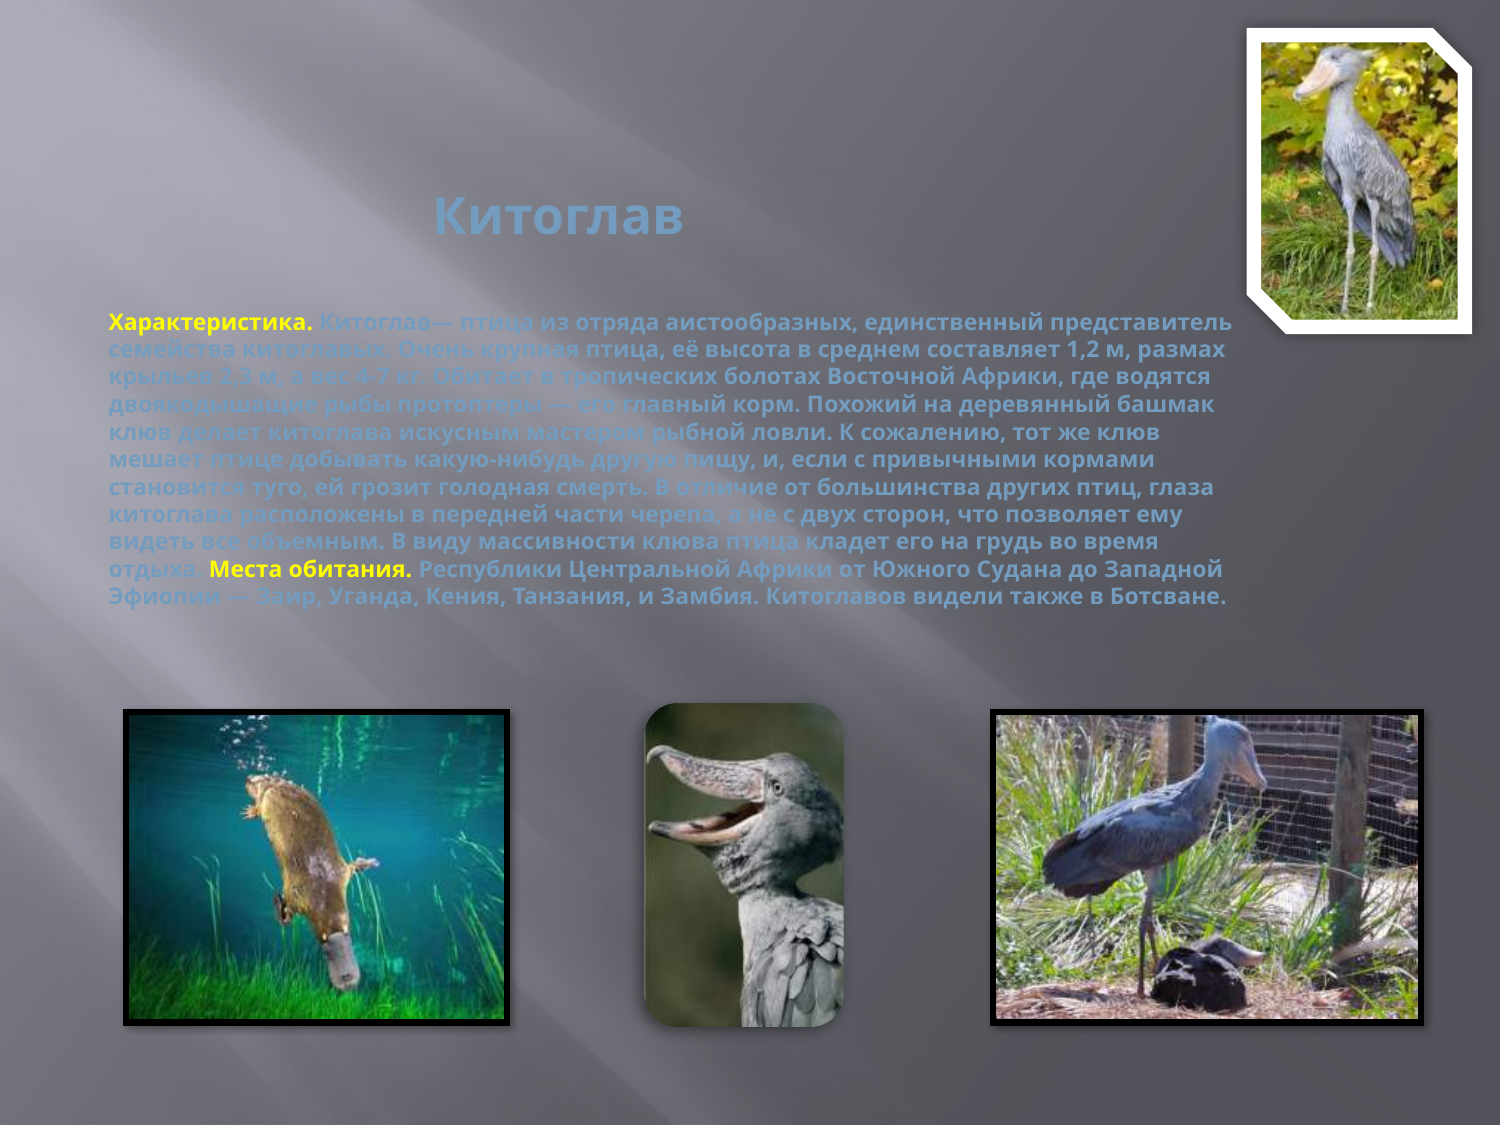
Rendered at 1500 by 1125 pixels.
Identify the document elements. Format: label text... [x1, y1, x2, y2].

title Китоглав Характеристика. Китоглав— птица из отряда аистообразных, единственный представитель семейства китоглавых. Очень крупная птица, её высота в среднем составляет 1,2 м, размах крыльев 2,3 м, а вес 4-7 кг. Обитает в тропических болотах Восточной Африки, где водятся двоякодышащие рыбы протоптеры — его главный корм. Похожий на деревянный башмак клюв делает китоглава искусным мастером рыбной ловли. К сожалению, тот же клюв мешает птице добывать какую-нибудь другую пищу, и, если с привычными кормами становится туго, ей грозит голодная смерть. В отличие от большинства других птиц, глаза китоглава расположены в передней части черепа, а не с двух сторон, что позволяет ему видеть все объемным. В виду массивности клюва птица кладет его на грудь во время отдыха. Места обитания. Республики Центральной Африки от Южного Судана до Западной Эфиопии — Заир, Уганда, Кения, Танзания, и Замбия. Китоглавов видели также в Ботсване. [93, 164, 1254, 1125]
picture [644, 702, 844, 1028]
picture [995, 714, 1419, 1020]
picture [128, 714, 505, 1020]
picture [1253, 34, 1466, 328]
